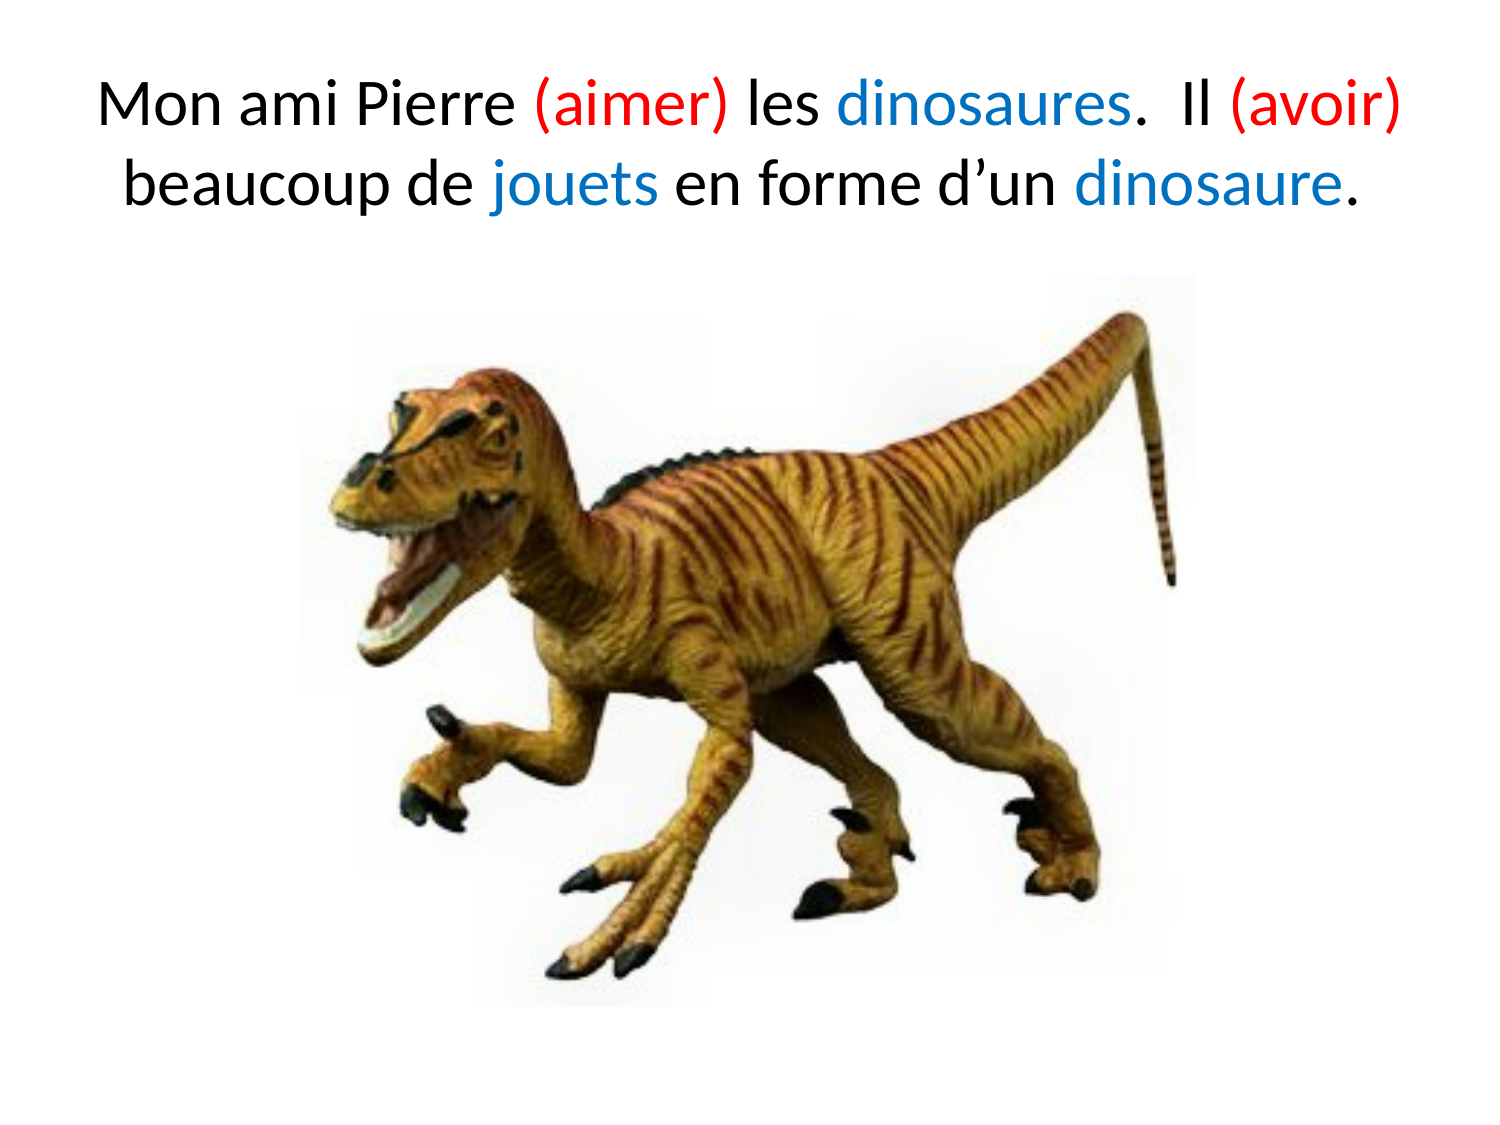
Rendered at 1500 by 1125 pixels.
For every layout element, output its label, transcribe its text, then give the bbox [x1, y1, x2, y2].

picture [299, 274, 1198, 1008]
title Mon ami Pierre (aimer) les dinosaures. Il (avoir) beaucoup de jouets en forme d’un dinosaure. [75, 45, 1425, 233]
